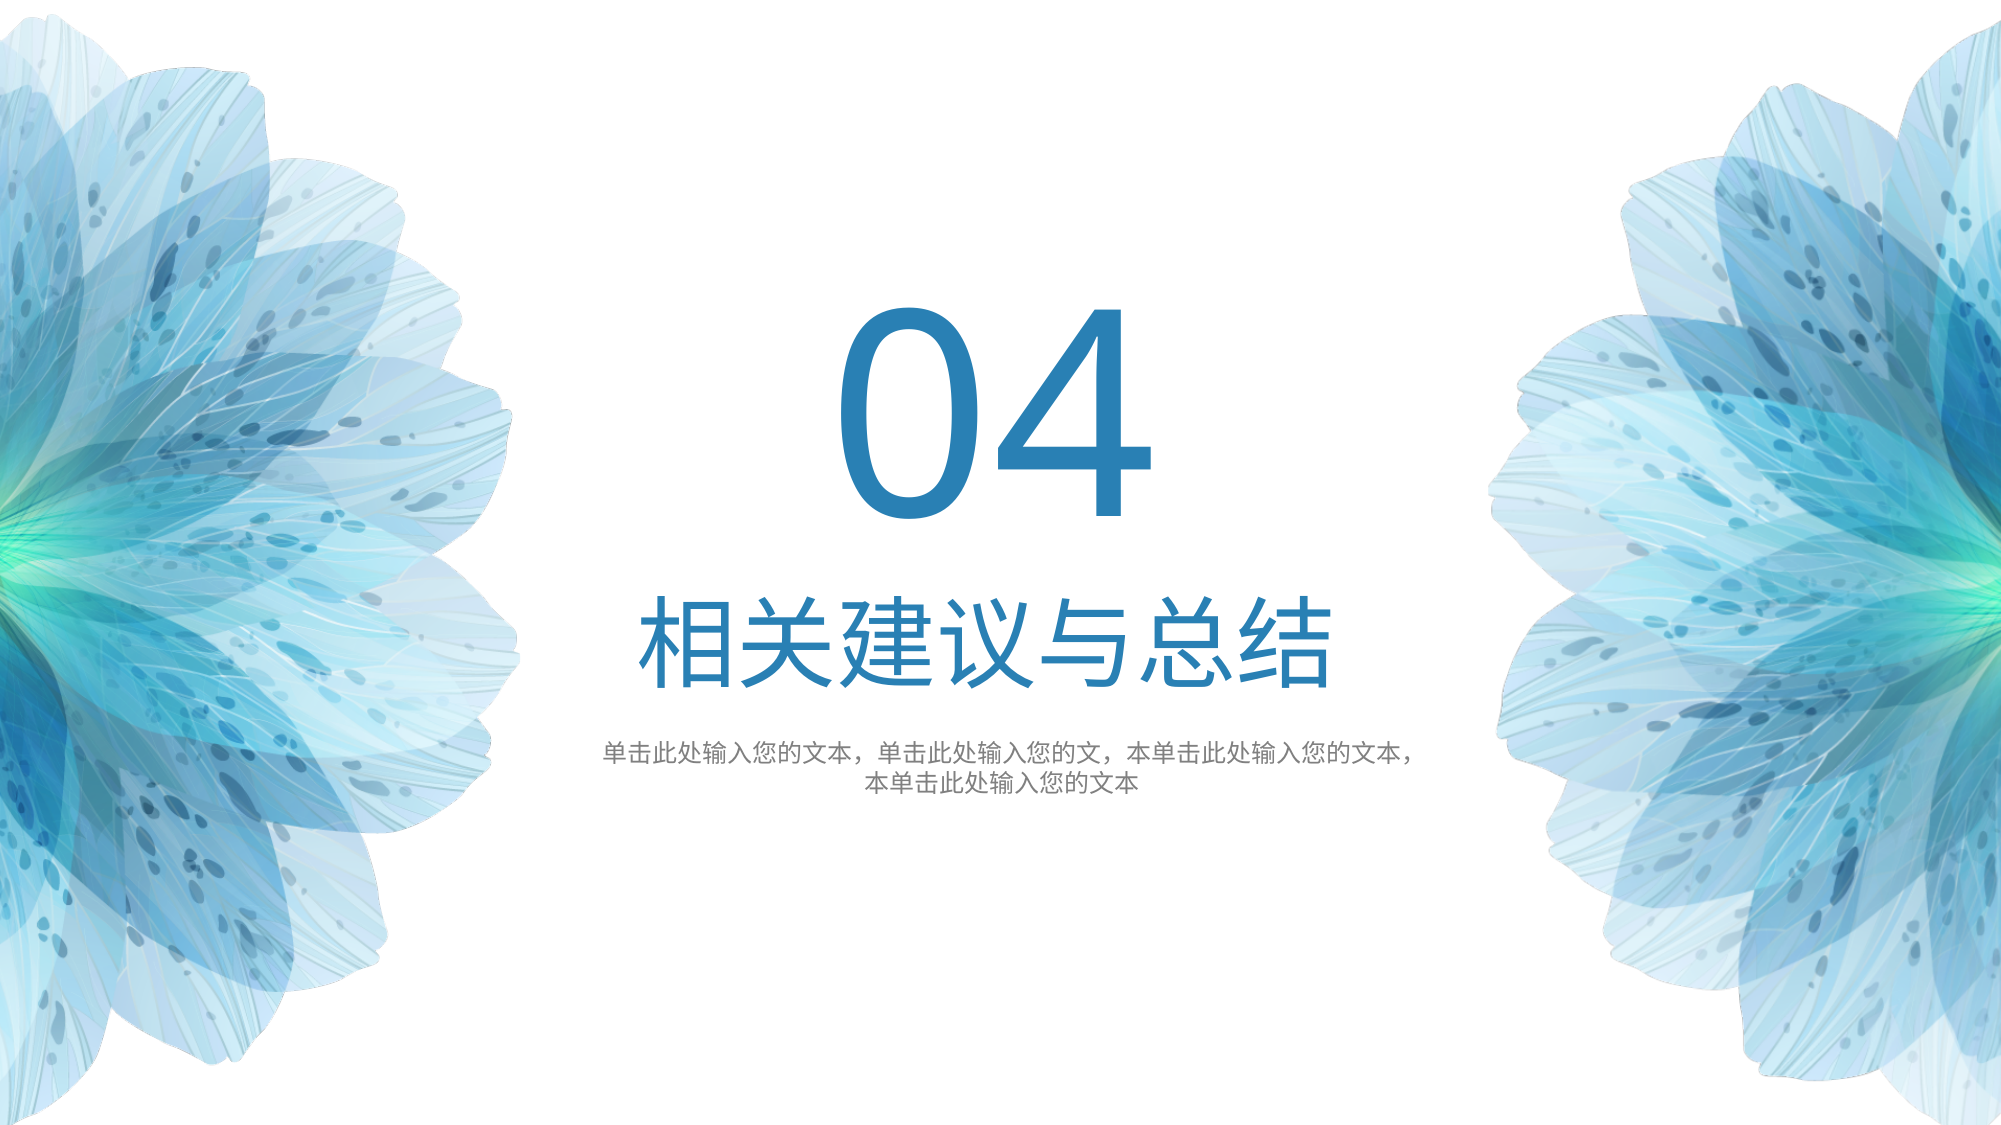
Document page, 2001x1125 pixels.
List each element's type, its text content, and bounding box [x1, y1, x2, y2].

text_box 相关建议与总结 [521, 572, 1487, 708]
picture [1487, 17, 2001, 1125]
text_box 单击此处输入您的文本，单击此处输入您的文，本单击此处输入您的文本，本单击此处输入您的文本 [580, 729, 1425, 805]
picture [0, 12, 521, 1125]
text_box 04 [743, 221, 1241, 582]
